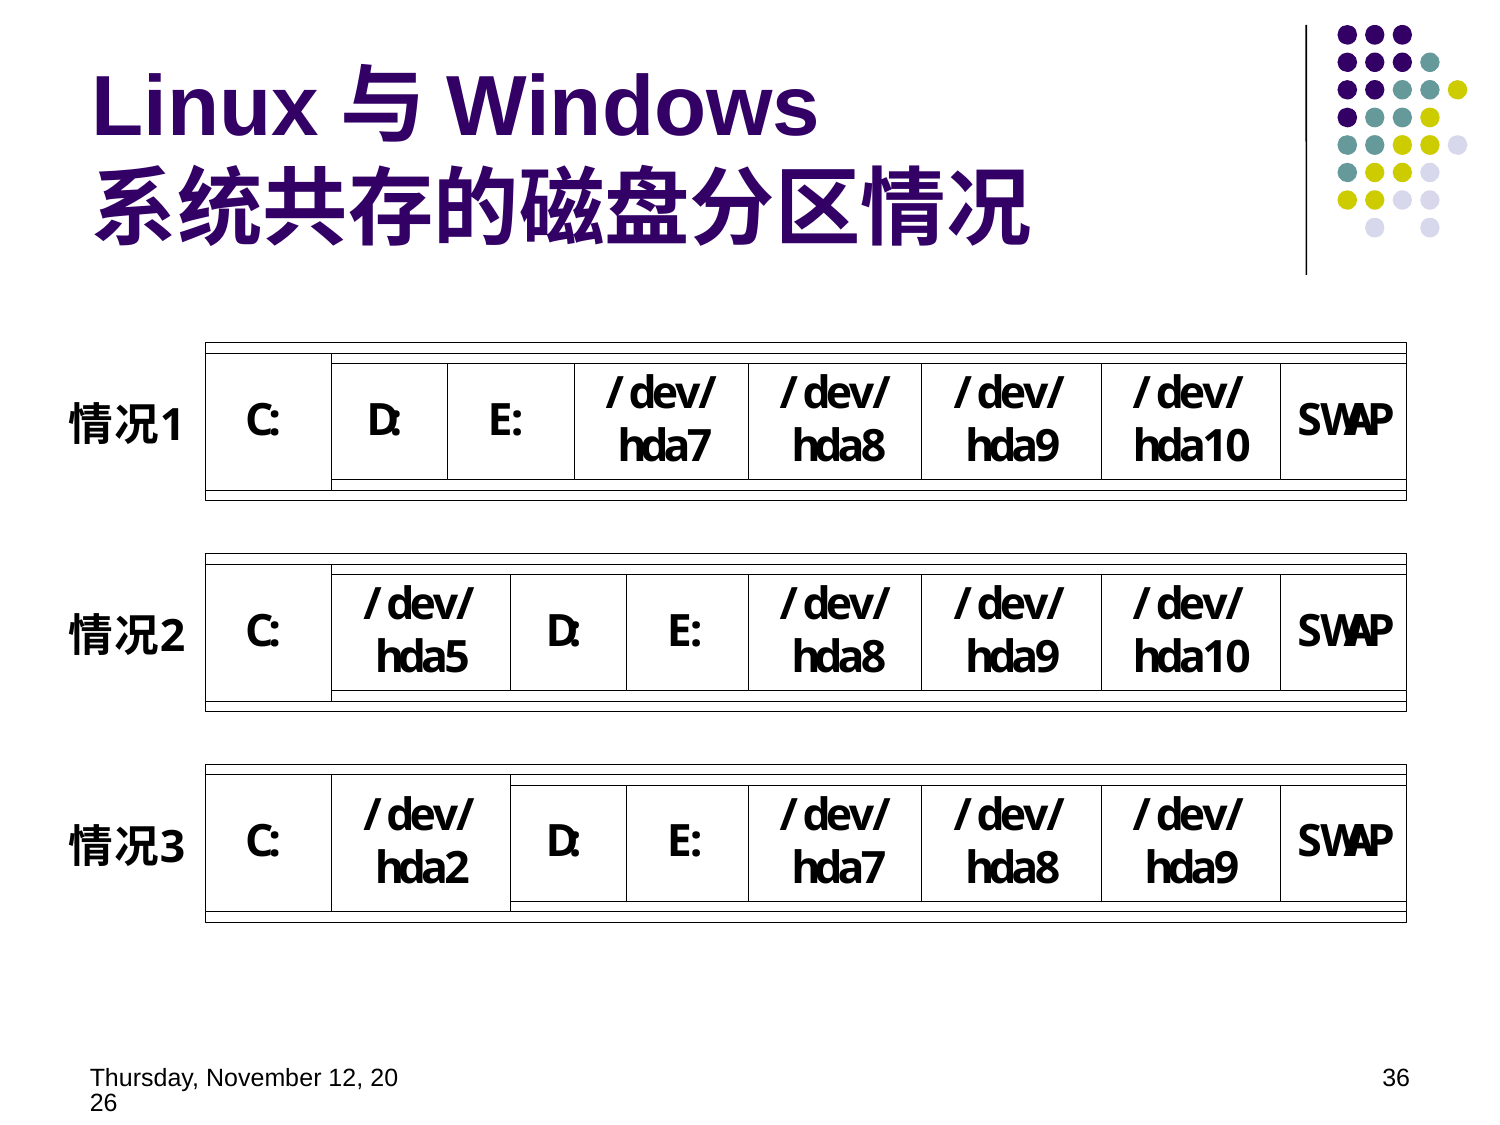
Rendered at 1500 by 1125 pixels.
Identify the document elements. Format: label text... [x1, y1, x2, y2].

title Linux与Windows 系统共存的磁盘分区情况 [76, 42, 1428, 230]
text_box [64, 337, 1412, 928]
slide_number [75, 1024, 425, 1100]
footer [360, 1023, 1247, 1099]
slide_number 36 [1074, 1024, 1425, 1100]
